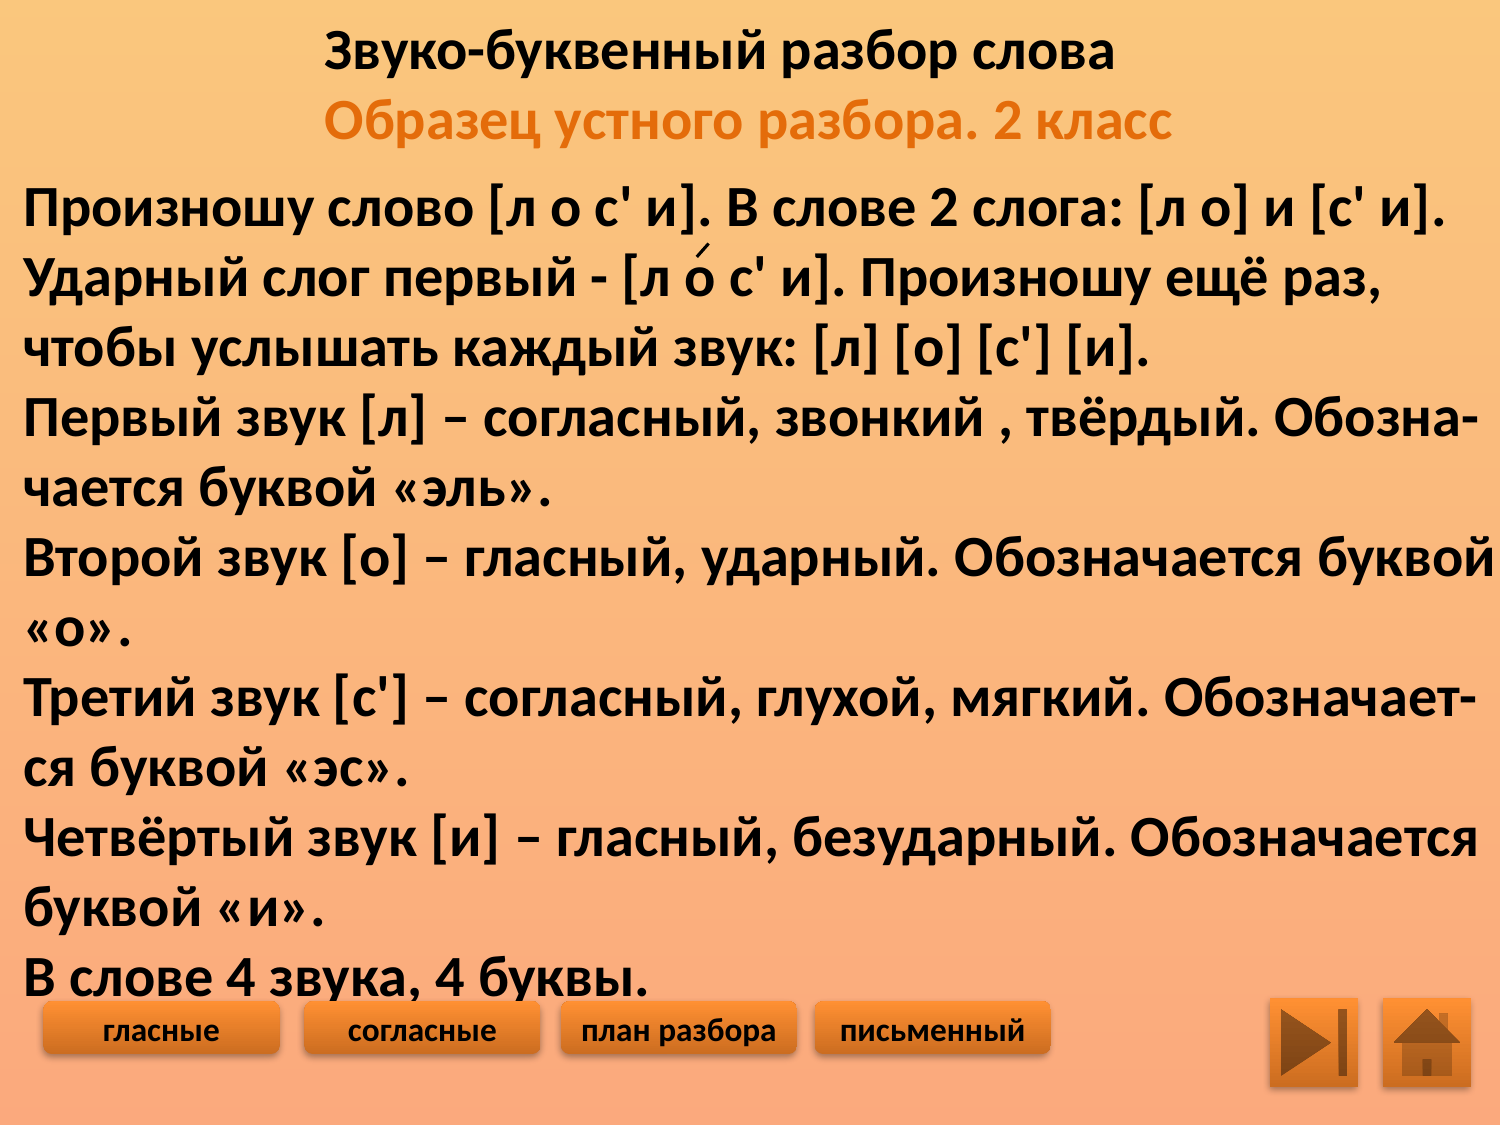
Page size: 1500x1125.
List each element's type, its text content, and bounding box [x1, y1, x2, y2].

text_box письменный [814, 1001, 1051, 1055]
text_box согласные [304, 1001, 541, 1055]
text_box [1382, 998, 1472, 1087]
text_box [696, 243, 709, 258]
text_box гласные [43, 1001, 280, 1055]
text_box Звуко-буквенный разбор слова Образец устного разбора. 2 класс [309, 4, 1188, 159]
text_box [1269, 998, 1359, 1087]
text_box план разбора [560, 1001, 798, 1055]
text_box Произношу слово [л о с' и]. В слове 2 слога: [л о] и [с' и]. Ударный слог первый - [л о с' и]. Произношу ещё раз, чтобы услышать каждый звук: [л] [о] [с'] [и]. Первый звук [л] – согласный, звонкий , твёрдый. Обозна- чается буквой «эль». Второй звук [о] – гласный, ударный. Обозначается буквой «о». Третий звук [с'] – согласный, глухой, мягкий. Обозначает- ся буквой «эс». Четвёртый звук [и] – гласный, безударный. Обозначается буквой «и». В слове 4 звука, 4 буквы. [8, 160, 1500, 1016]
